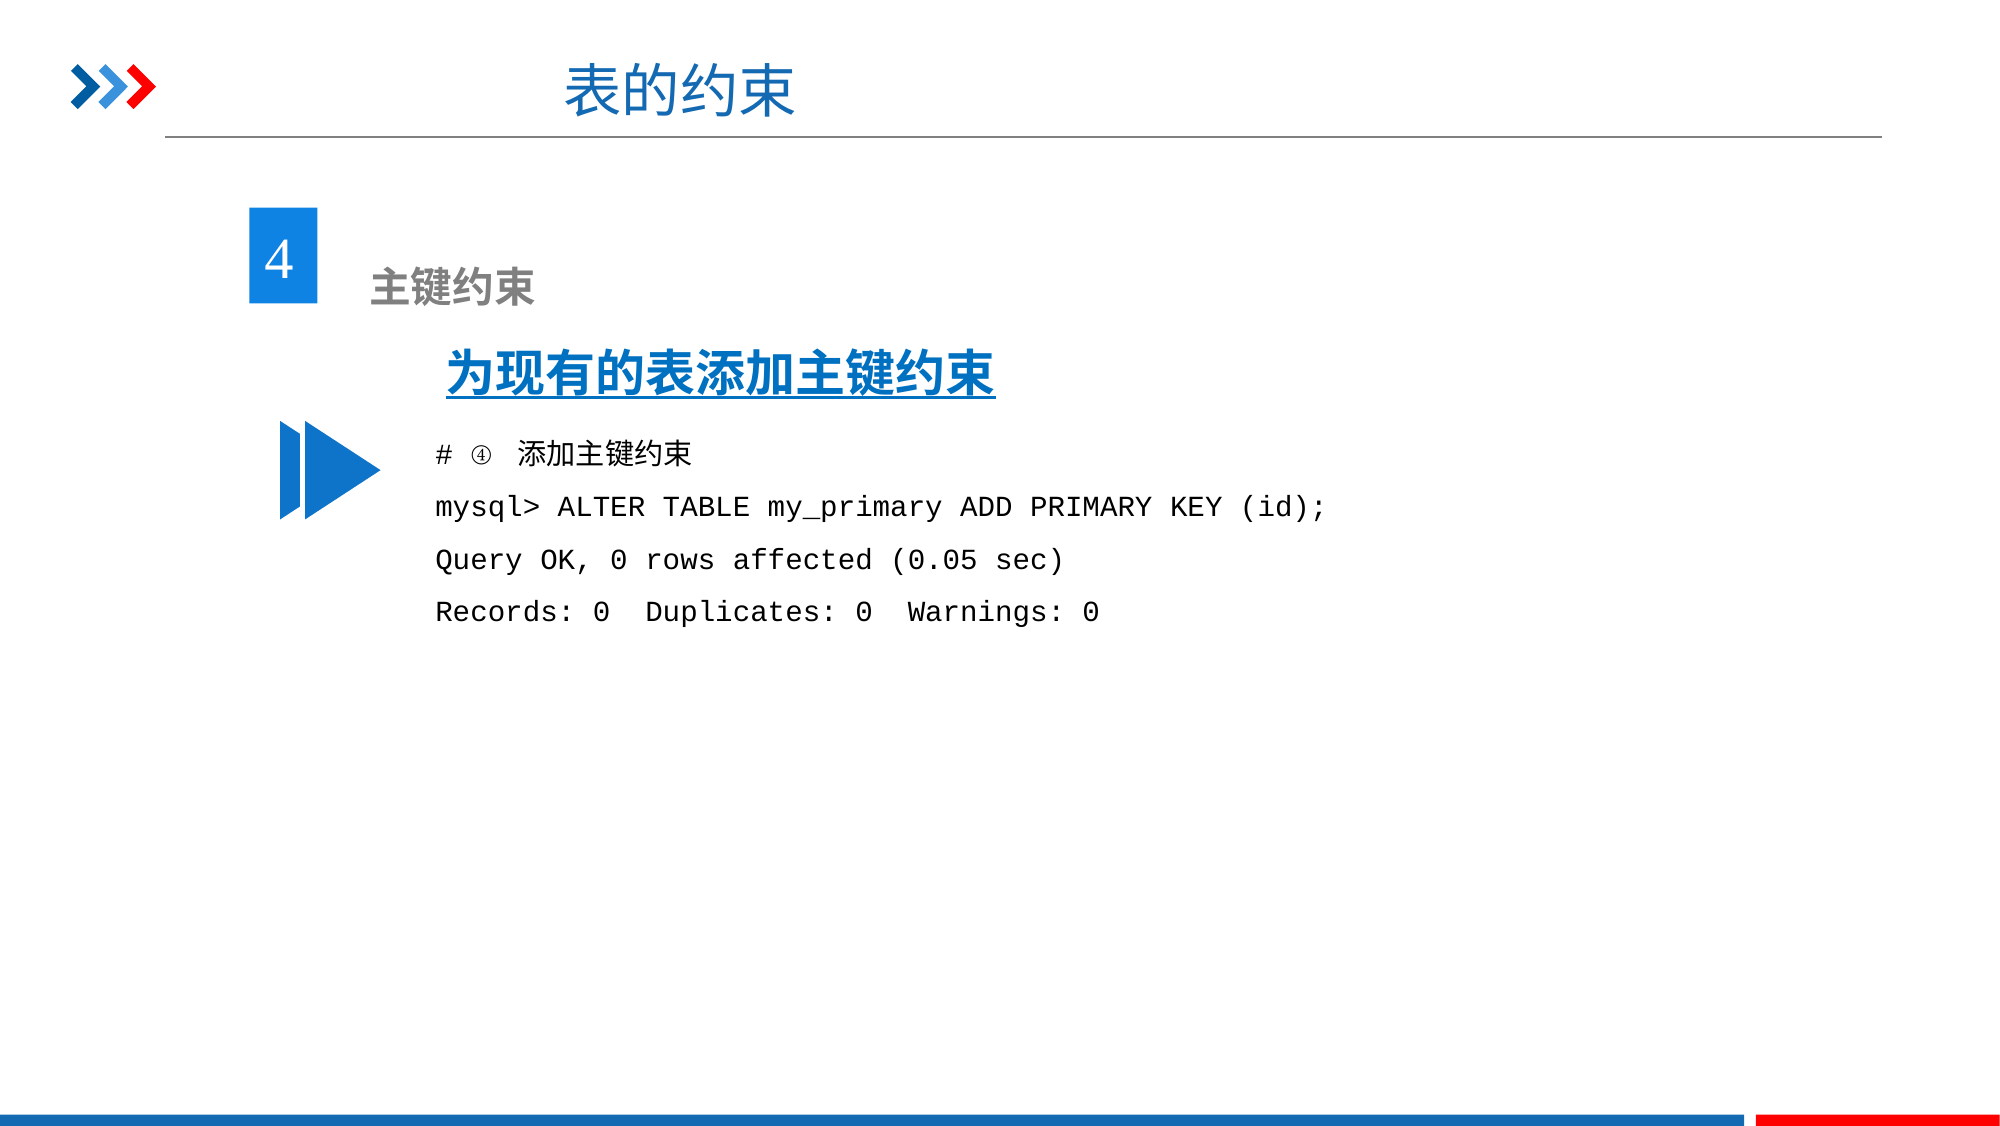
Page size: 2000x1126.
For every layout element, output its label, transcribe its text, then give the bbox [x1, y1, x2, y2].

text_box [277, 416, 386, 525]
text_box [249, 207, 318, 304]
title 表的约束 [521, 25, 1296, 153]
text_box 主键约束 [319, 245, 1092, 320]
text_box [382, 334, 1666, 638]
